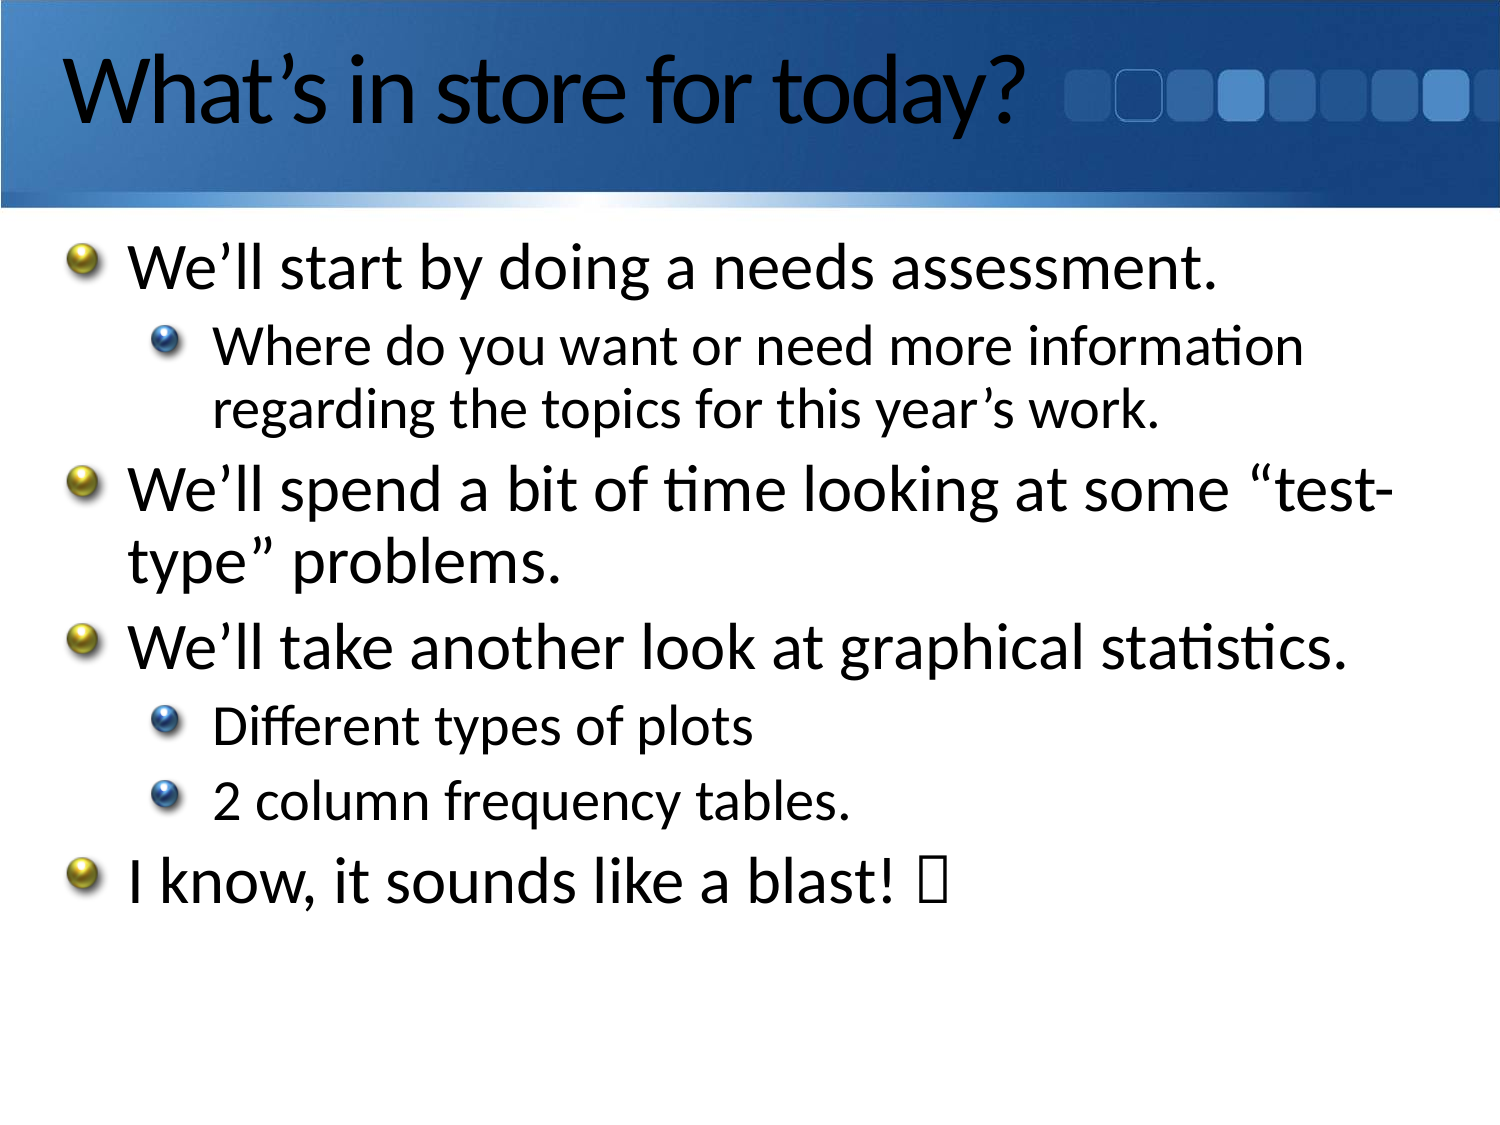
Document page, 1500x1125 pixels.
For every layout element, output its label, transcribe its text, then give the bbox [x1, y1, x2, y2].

list We’ll start by doing a needs assessment. Where do you want or need more information regarding the topics for this year’s work. We’ll spend a bit of time looking at some “test-type” problems. We’ll take another look at graphical statistics. Different types of plots 2 column frequency tables. I know, it sounds like a blast!  [62, 231, 1438, 941]
picture [0, 0, 1500, 1125]
title What’s in store for today? [62, 37, 1438, 147]
